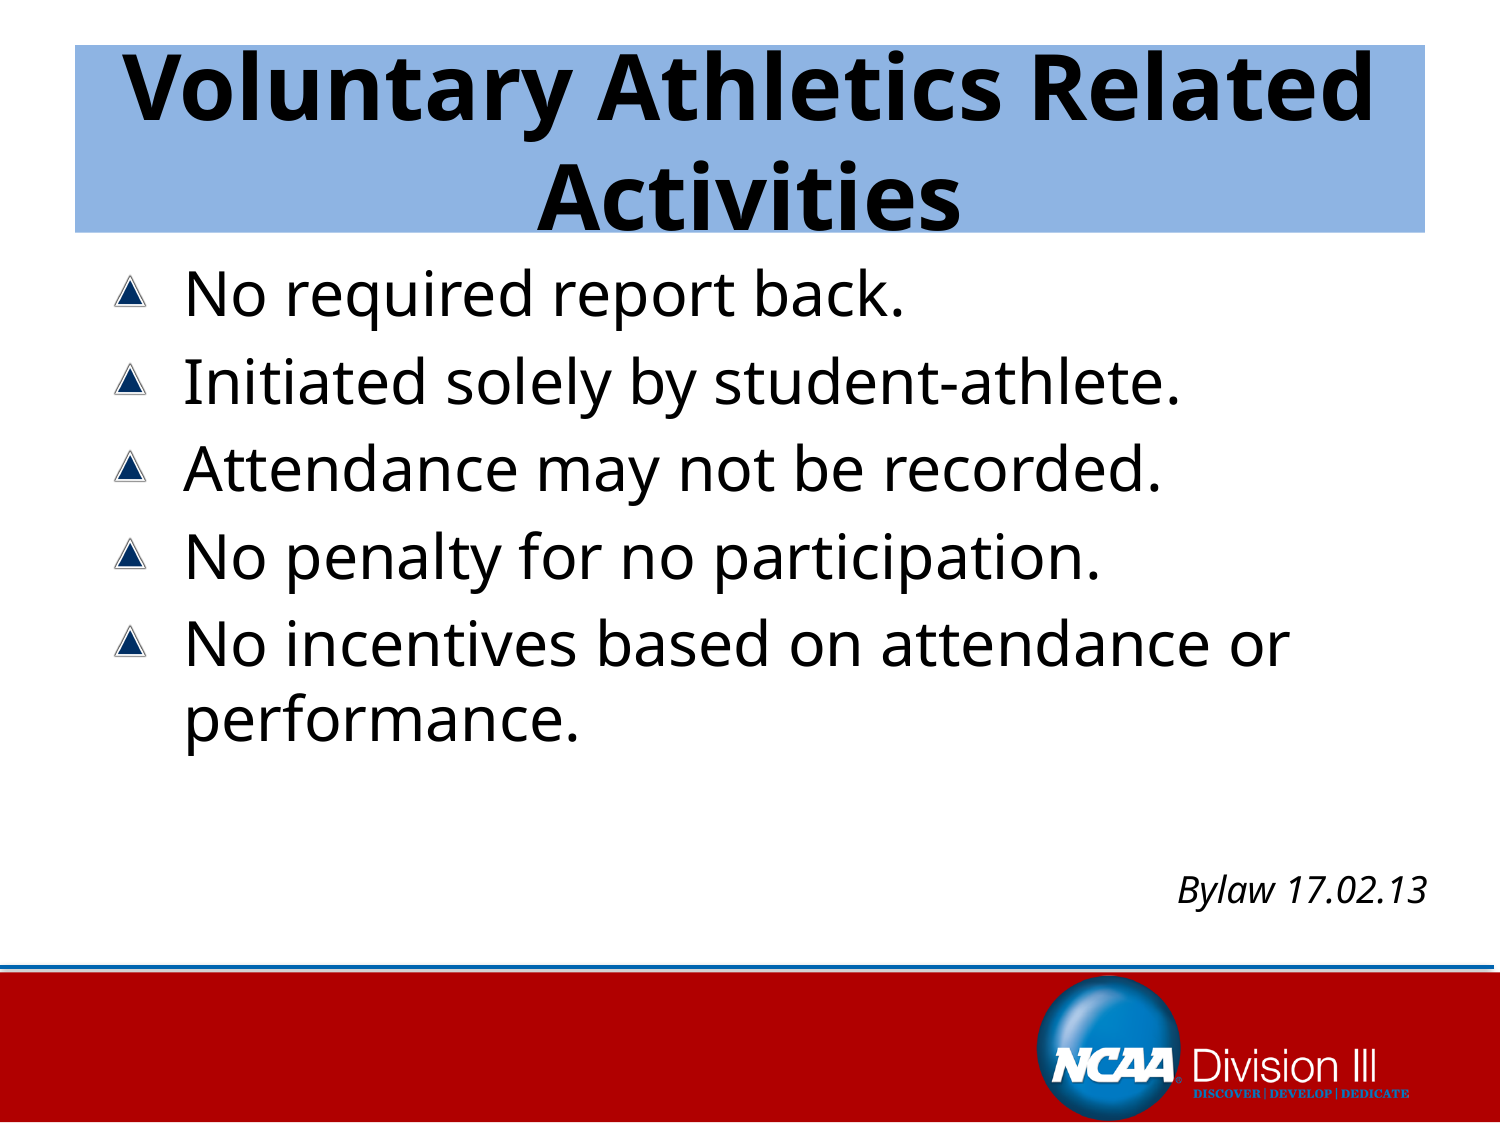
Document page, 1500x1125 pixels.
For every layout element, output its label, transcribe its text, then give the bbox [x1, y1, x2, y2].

picture [108, 619, 152, 664]
picture [1021, 955, 1423, 1125]
picture [108, 357, 152, 402]
picture [108, 532, 152, 576]
list No required report back. Initiated solely by student-athlete. Attendance may not be recorded. No penalty for no participation. No incentives based on attendance or performance. Bylaw 17.02.13 [93, 246, 1444, 955]
picture [108, 444, 152, 489]
title Voluntary Athletics Related Activities [75, 45, 1425, 233]
picture [108, 269, 152, 314]
